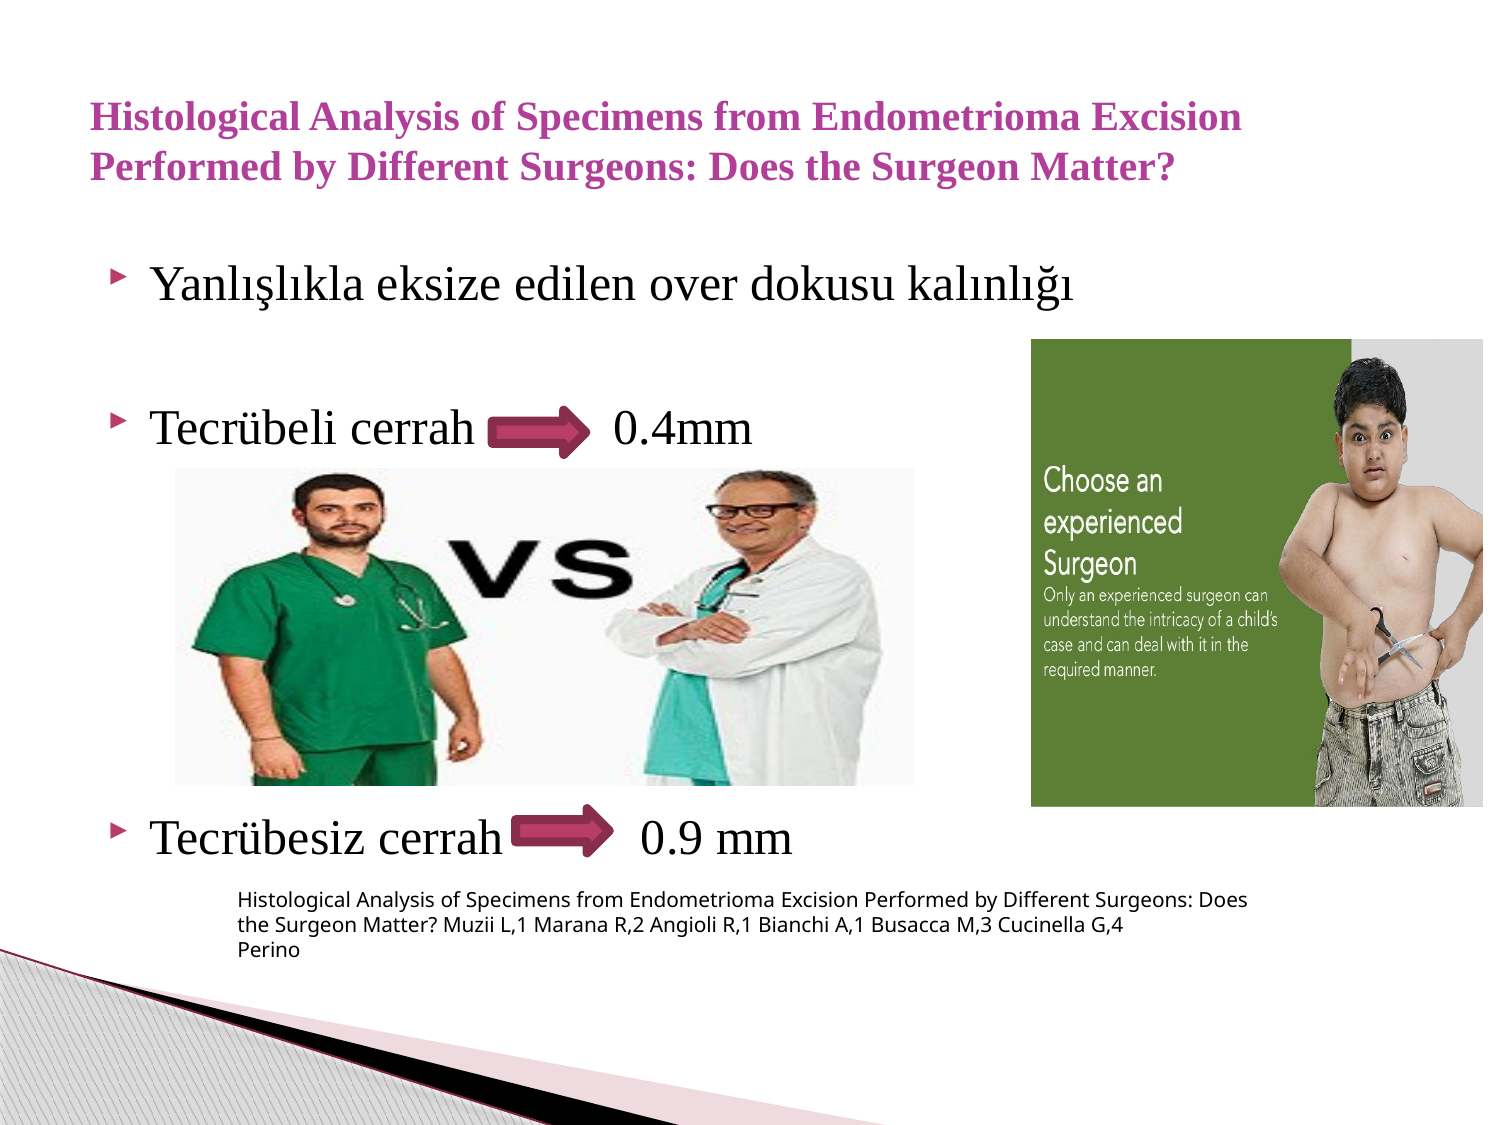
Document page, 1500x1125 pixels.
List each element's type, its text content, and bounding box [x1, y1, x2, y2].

picture [175, 468, 915, 786]
picture [1030, 339, 1483, 808]
title Histological Analysis of Specimens from Endometrioma Excision Performed by Different Surgeons: Does the Surgeon Matter? [75, 45, 1425, 233]
list Yanlışlıkla eksize edilen over dokusu kalınlığı Tecrübeli cerrah 0.4mm Tecrübesiz cerrah 0.9 mm [75, 243, 1425, 986]
text_box Histological Analysis of Specimens from Endometrioma Excision Performed by Different Surgeons: Does the Surgeon Matter? Muzii L,1 Marana R,2 Angioli R,1 Bianchi A,1 Busacca M,3 Cucinella G,4 Perino [222, 878, 1278, 969]
text_box [487, 405, 591, 459]
text_box [511, 804, 614, 858]
